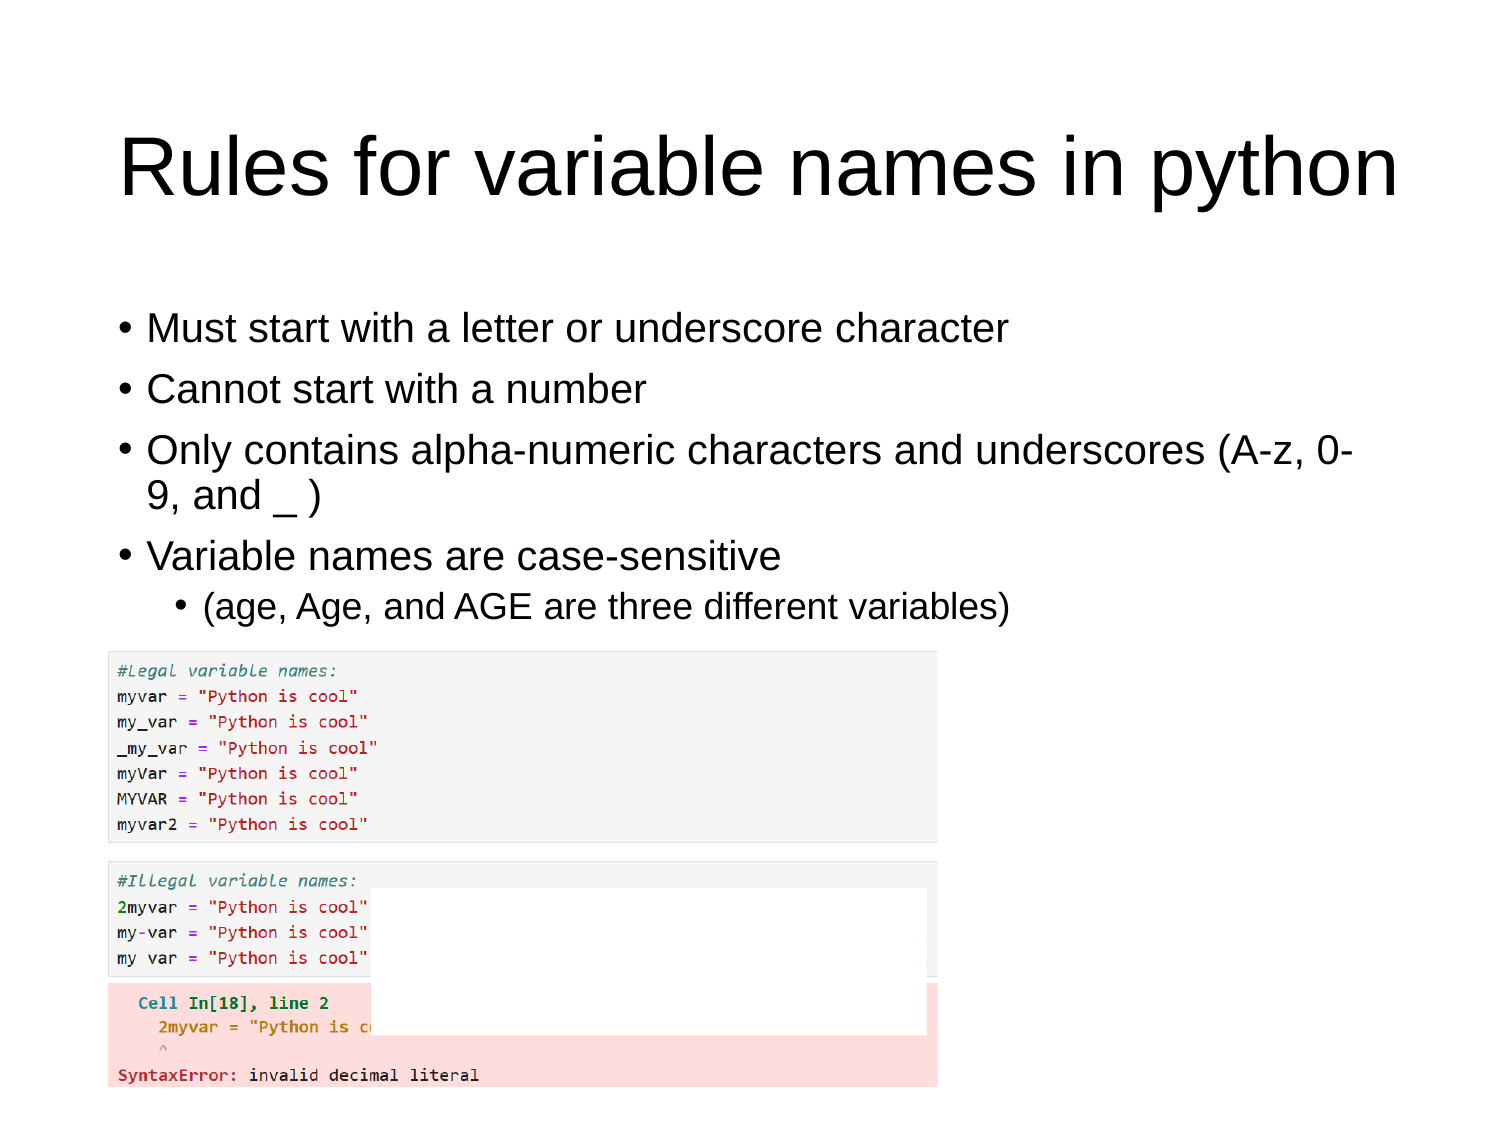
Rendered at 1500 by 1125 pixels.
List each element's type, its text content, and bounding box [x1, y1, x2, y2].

picture [103, 645, 938, 1092]
title Rules for variable names in python [103, 59, 1421, 278]
list Must start with a letter or underscore character Cannot start with a number Only contains alpha-numeric characters and underscores (A-z, 0-9, and _ ) Variable names are case-sensitive (age, Age, and AGE are three different variables) [103, 299, 1397, 1014]
